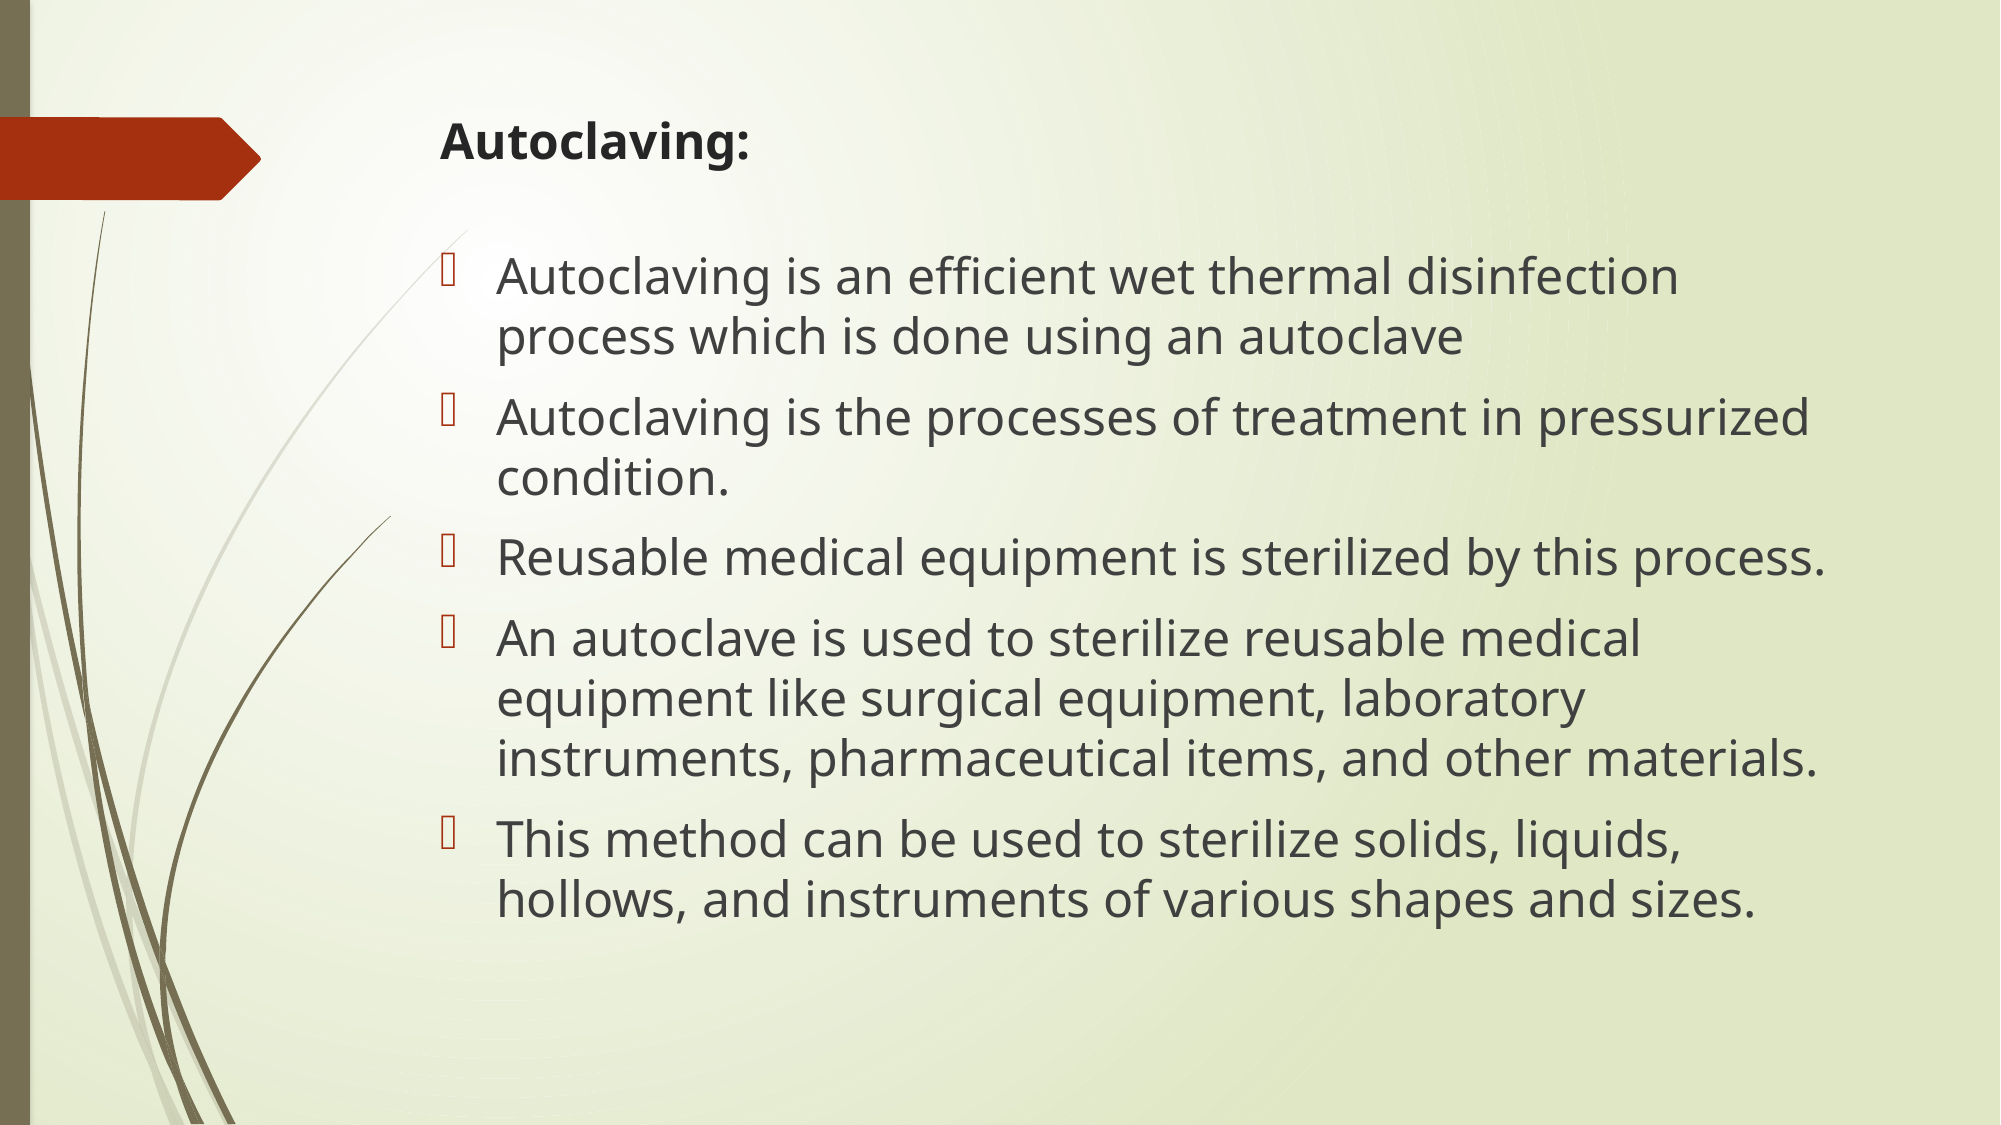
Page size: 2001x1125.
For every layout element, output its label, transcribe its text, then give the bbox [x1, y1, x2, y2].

list Autoclaving is an efficient wet thermal disinfection process which is done using an autoclave Autoclaving is the processes of treatment in pressurized condition. Reusable medical equipment is sterilized by this process. An autoclave is used to sterilize reusable medical equipment like surgical equipment, laboratory instruments, pharmaceutical items, and other materials. This method can be used to sterilize solids, liquids, hollows, and instruments of various shapes and sizes. [424, 236, 1888, 1091]
title Autoclaving: [425, 102, 1888, 236]
